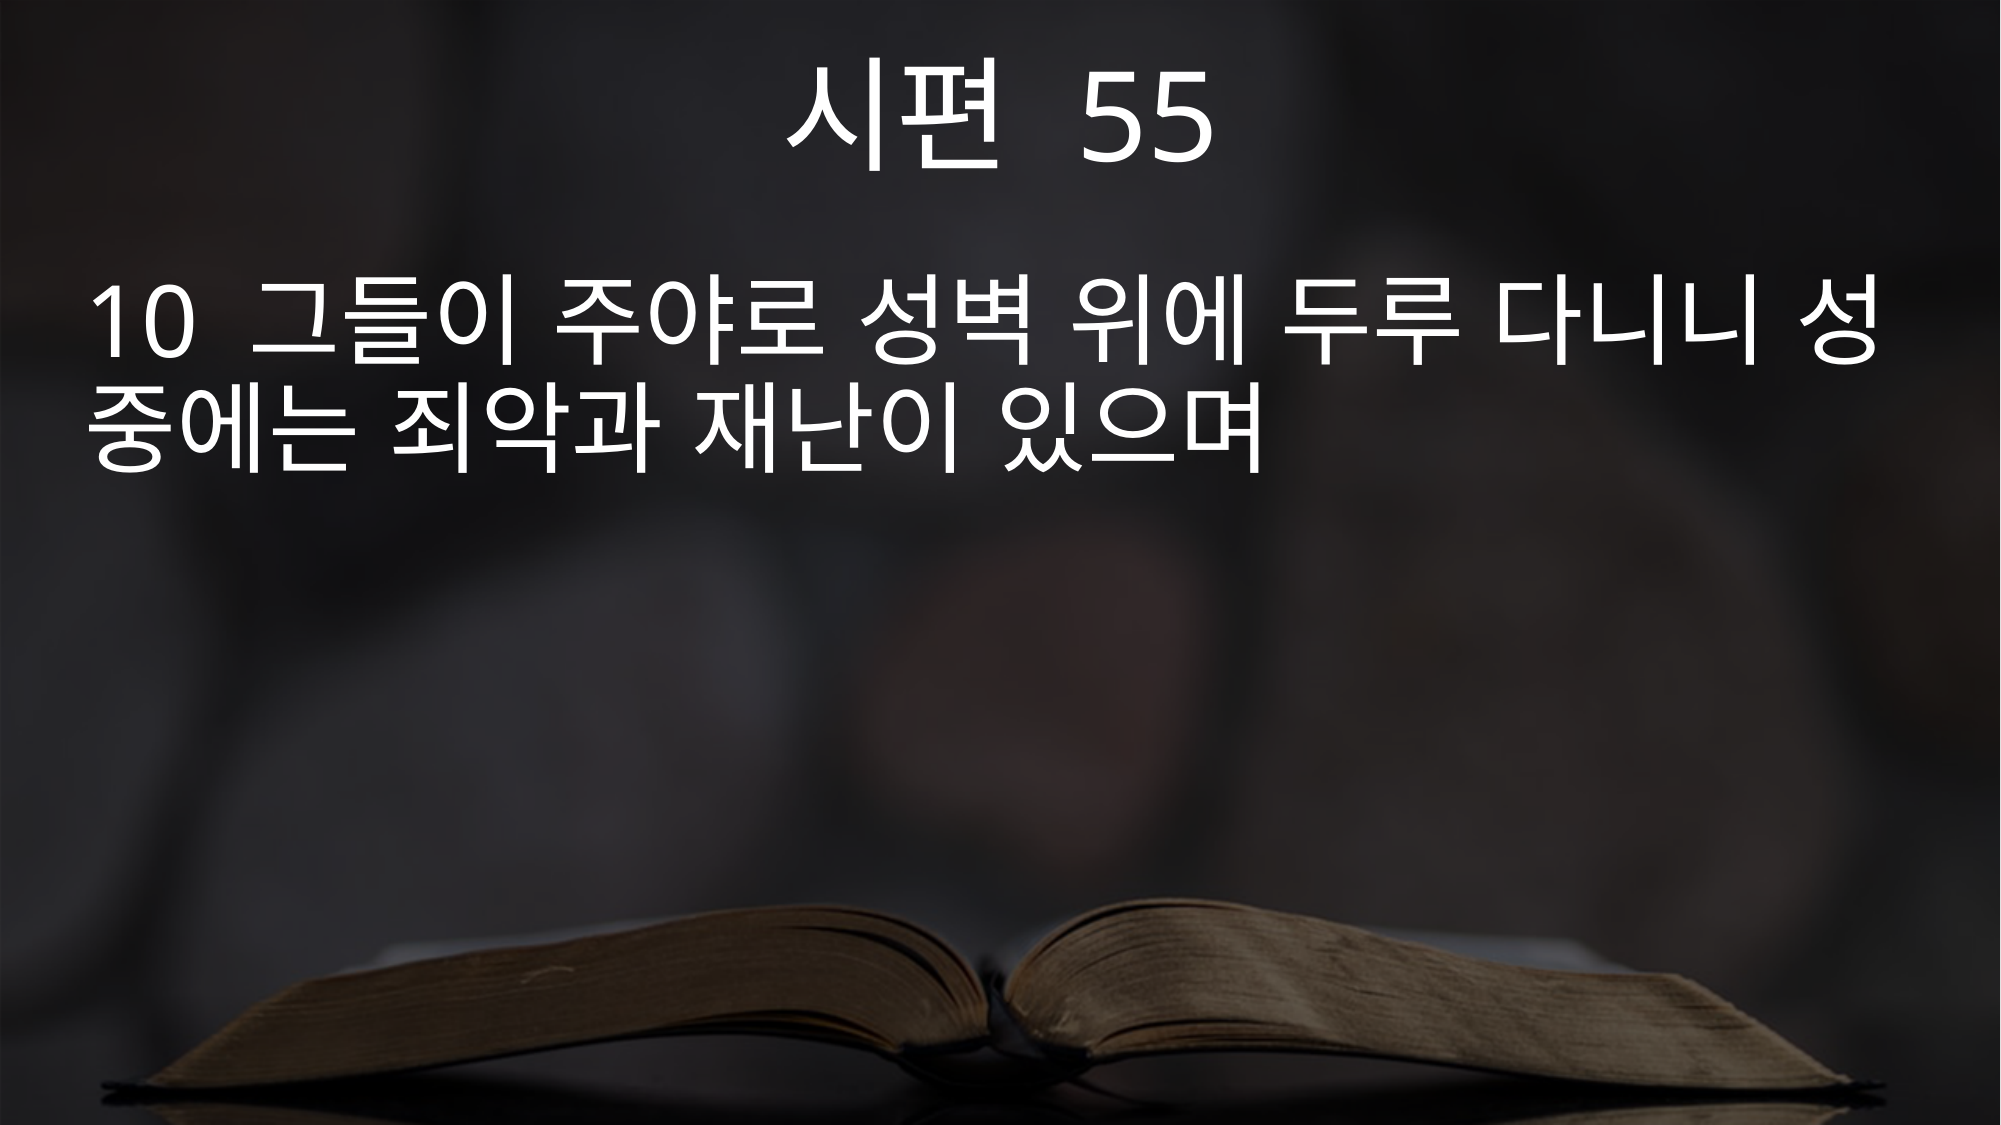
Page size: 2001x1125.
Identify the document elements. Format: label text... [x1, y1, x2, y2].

footer 시편 55 [0, 32, 2000, 192]
picture [0, 0, 2001, 1125]
list 10 그들이 주야로 성벽 위에 두루 다니니 성 중에는 죄악과 재난이 있으며 [69, 263, 1953, 423]
